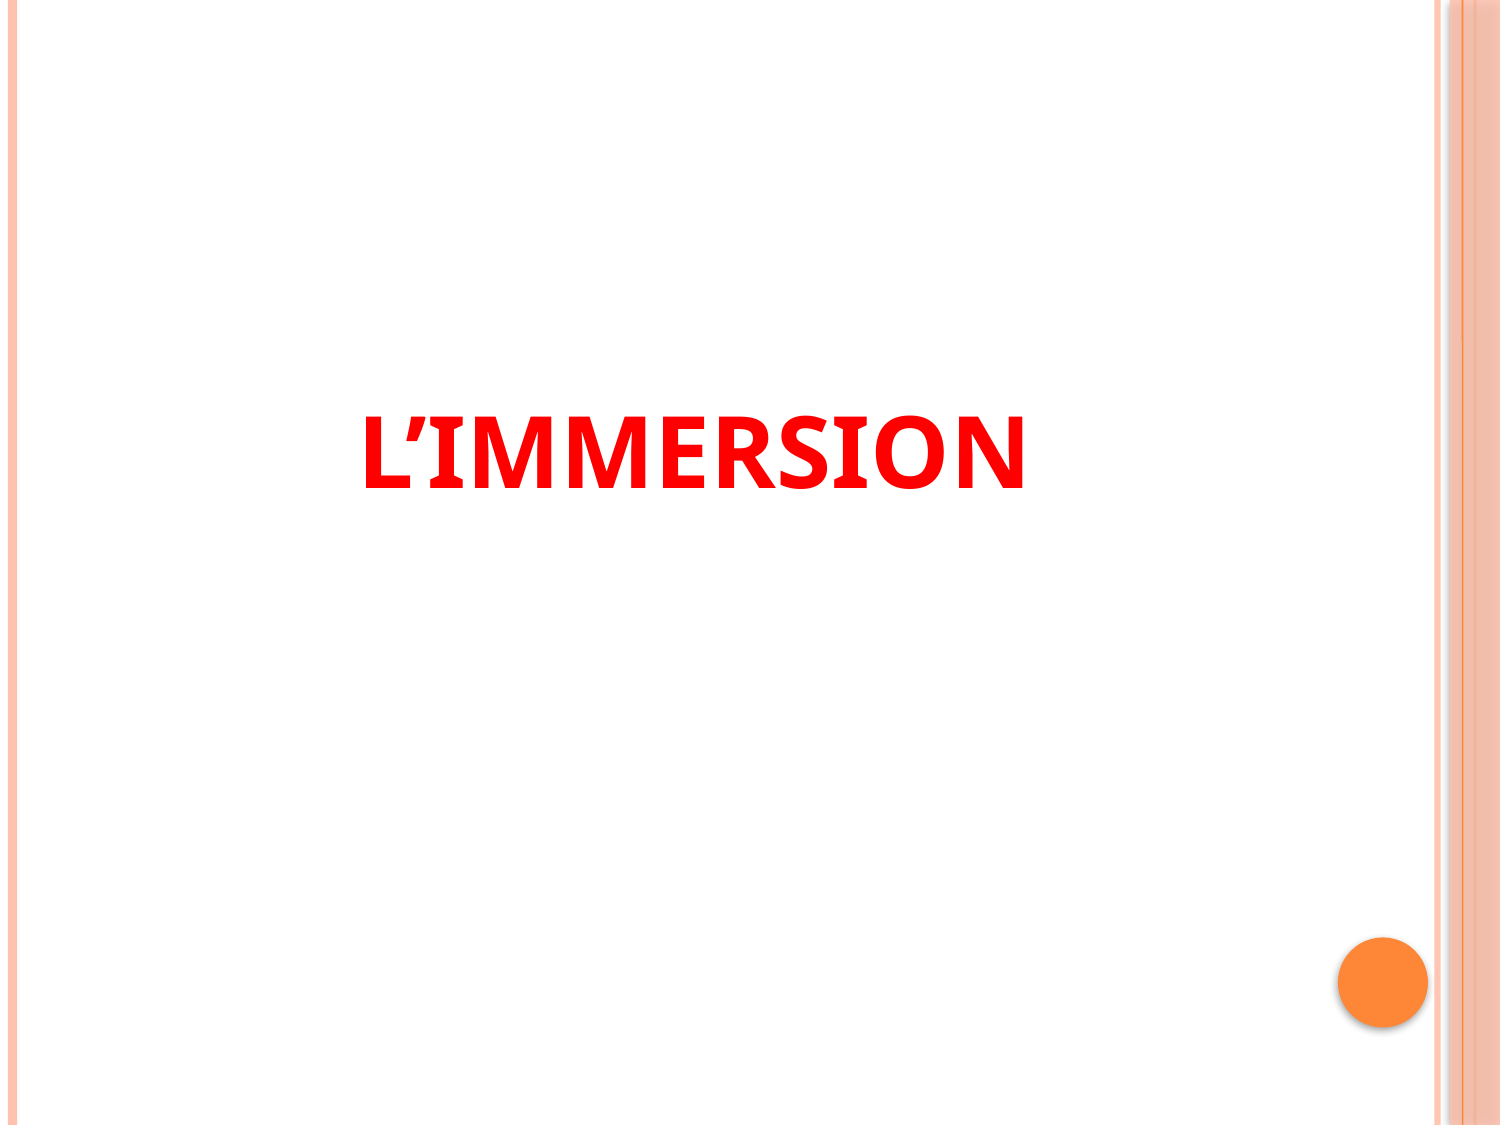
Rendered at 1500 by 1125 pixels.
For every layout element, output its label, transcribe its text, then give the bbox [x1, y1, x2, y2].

title L’immersion [82, 234, 1307, 516]
